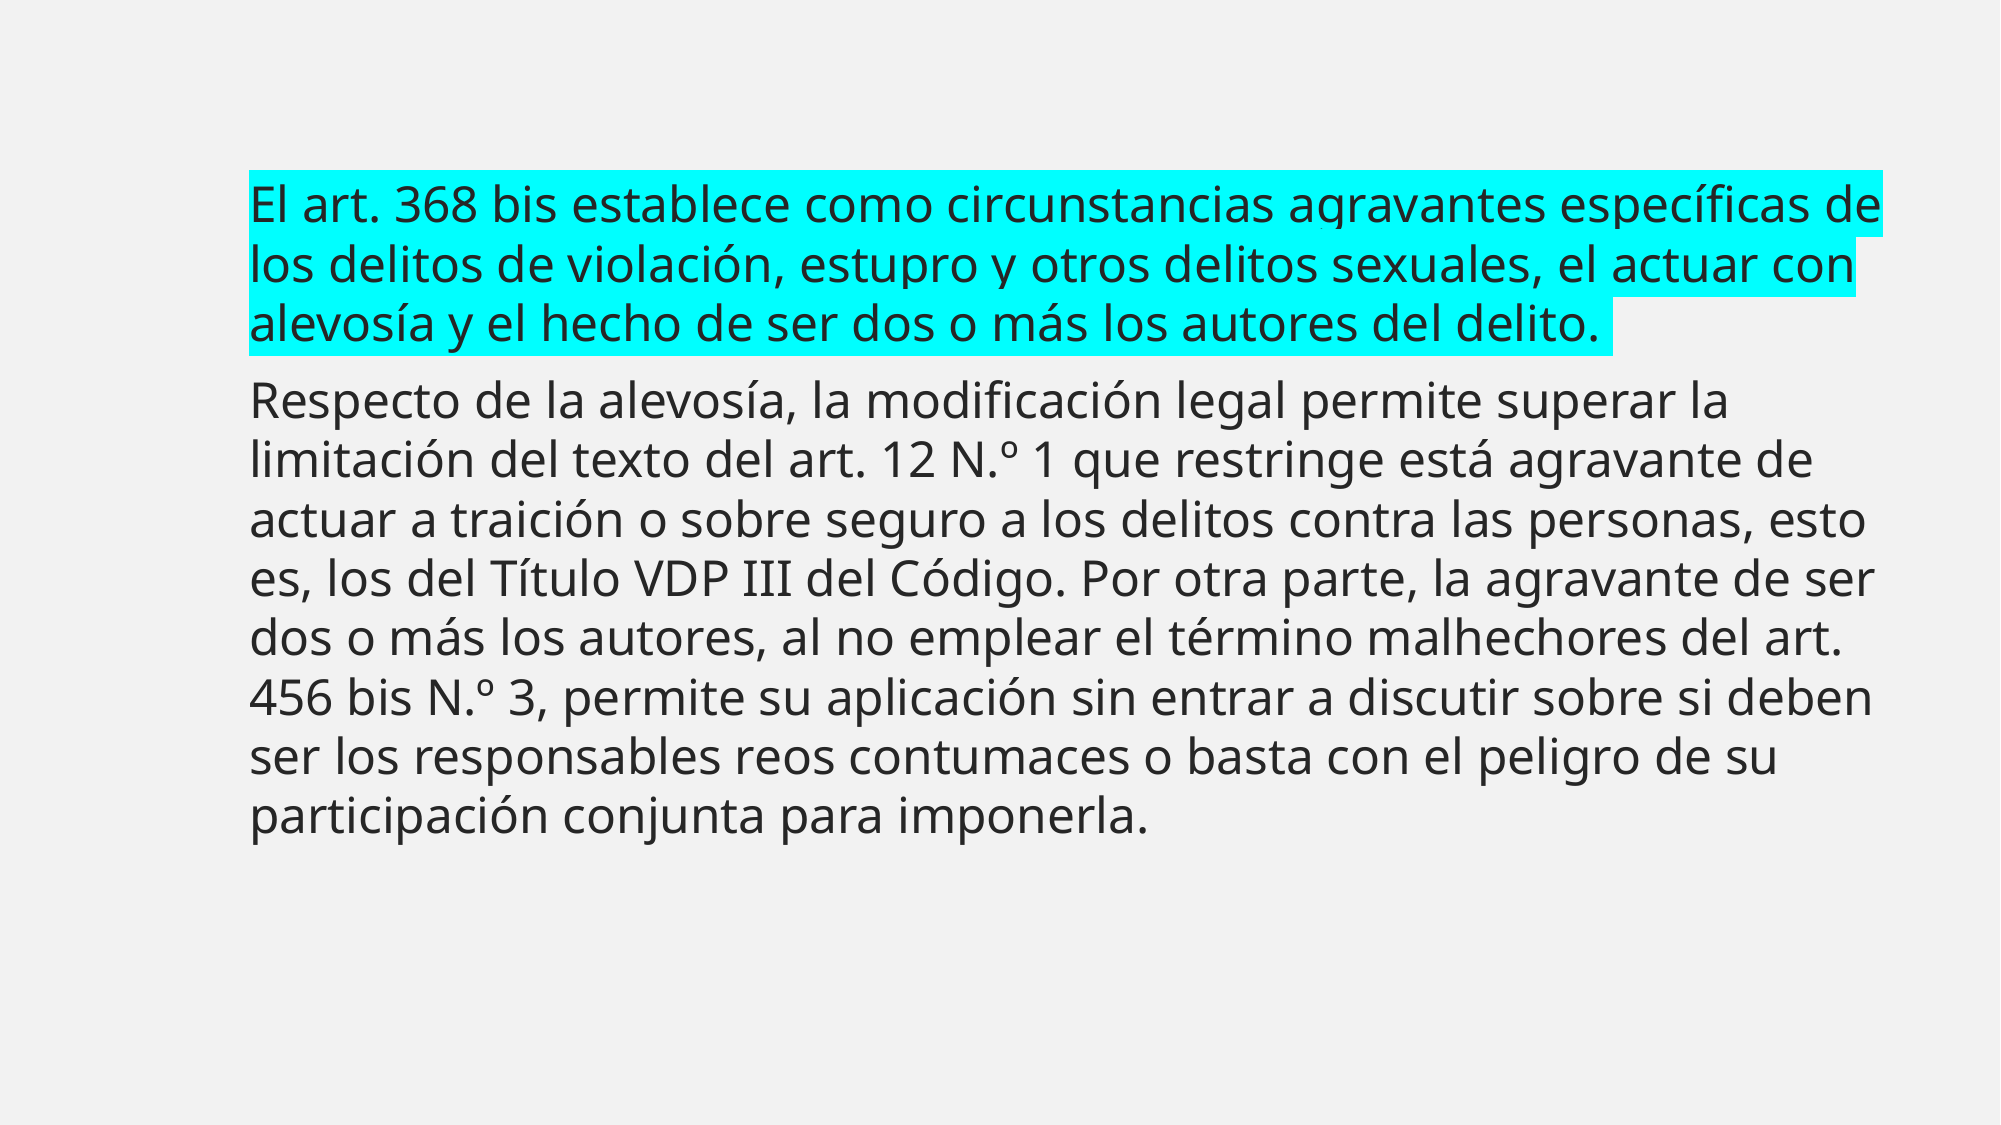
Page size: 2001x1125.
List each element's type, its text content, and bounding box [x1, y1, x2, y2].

list El art. 368 bis establece como circunstancias agravantes específicas de los delitos de violación, estupro y otros delitos sexuales, el actuar con alevosía y el hecho de ser dos o más los autores del delito. Respecto de la alevosía, la modificación legal permite superar la limitación del texto del art. 12 N.º 1 que restringe está agravante de actuar a traición o sobre seguro a los delitos contra las personas, esto es, los del Título VDP III del Código. Por otra parte, la agravante de ser dos o más los autores, al no emplear el término malhechores del art. 456 bis N.º 3, permite su aplicación sin entrar a discutir sobre si deben ser los responsables reos contumaces o basta con el peligro de su participación conjunta para imponerla. [234, 165, 1903, 942]
